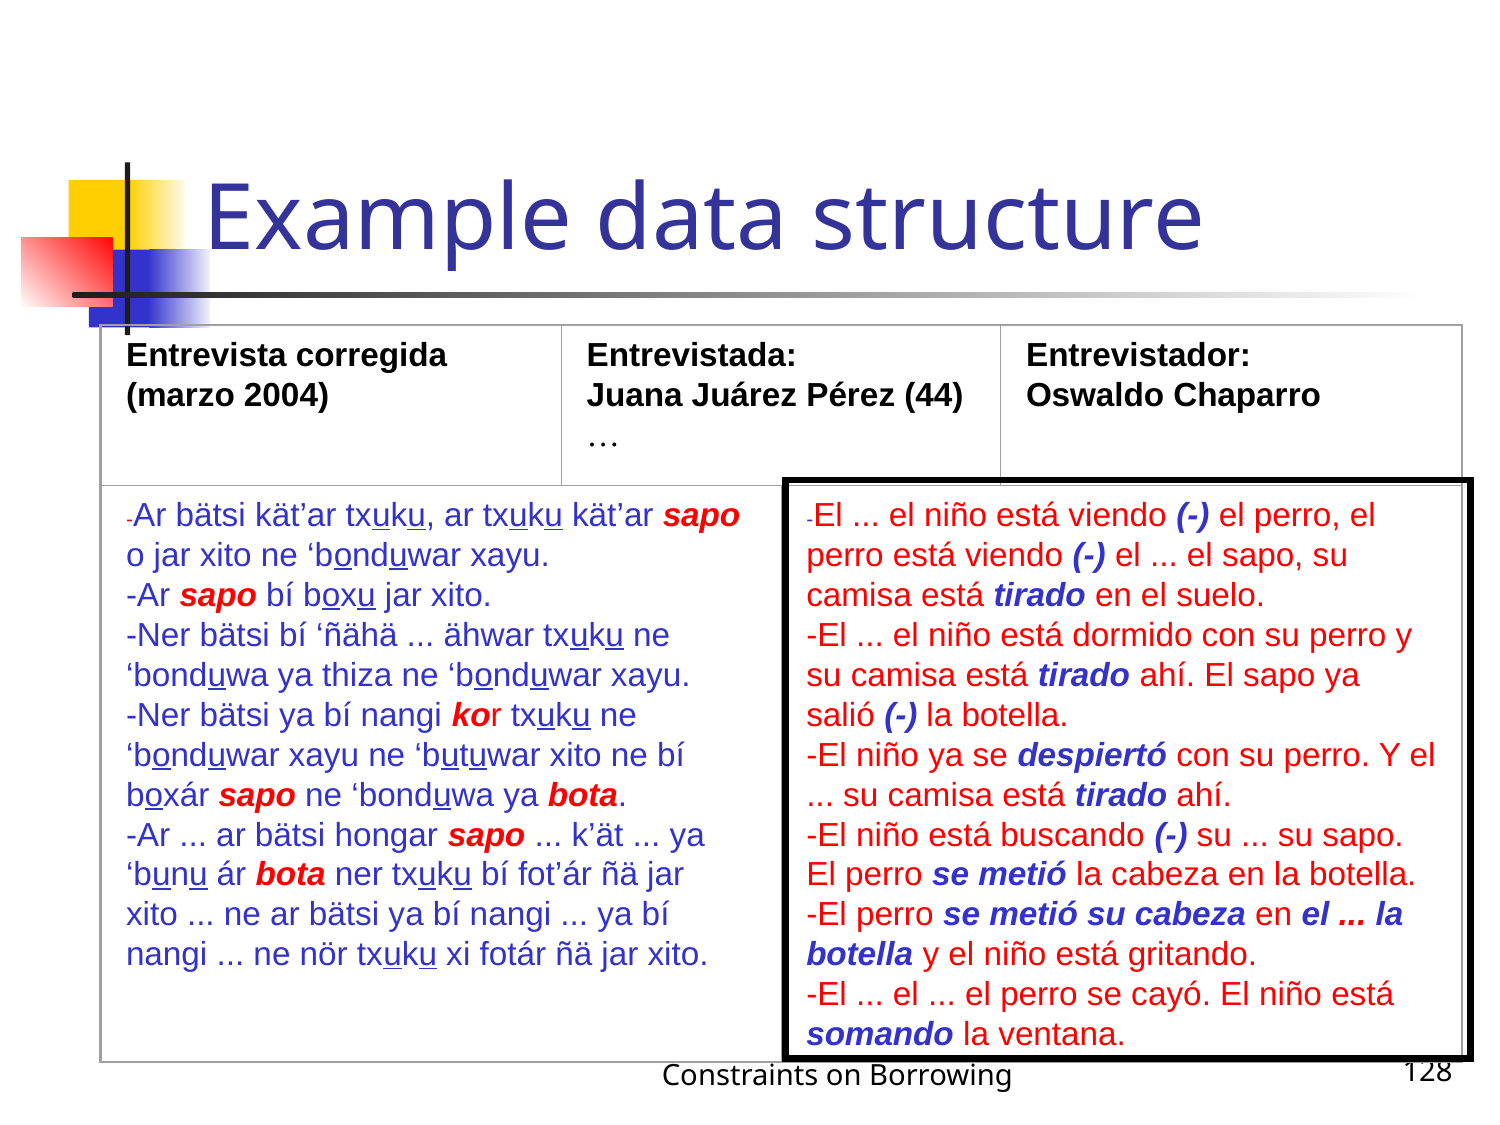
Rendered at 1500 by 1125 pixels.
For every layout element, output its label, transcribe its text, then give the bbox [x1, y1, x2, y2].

footer Constraints on Borrowing [599, 1071, 1076, 1100]
text_box [1466, 479, 1471, 1059]
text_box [99, 324, 1463, 1063]
title Example data structure [188, 34, 1468, 276]
slide_number 128 [1154, 1059, 1468, 1100]
